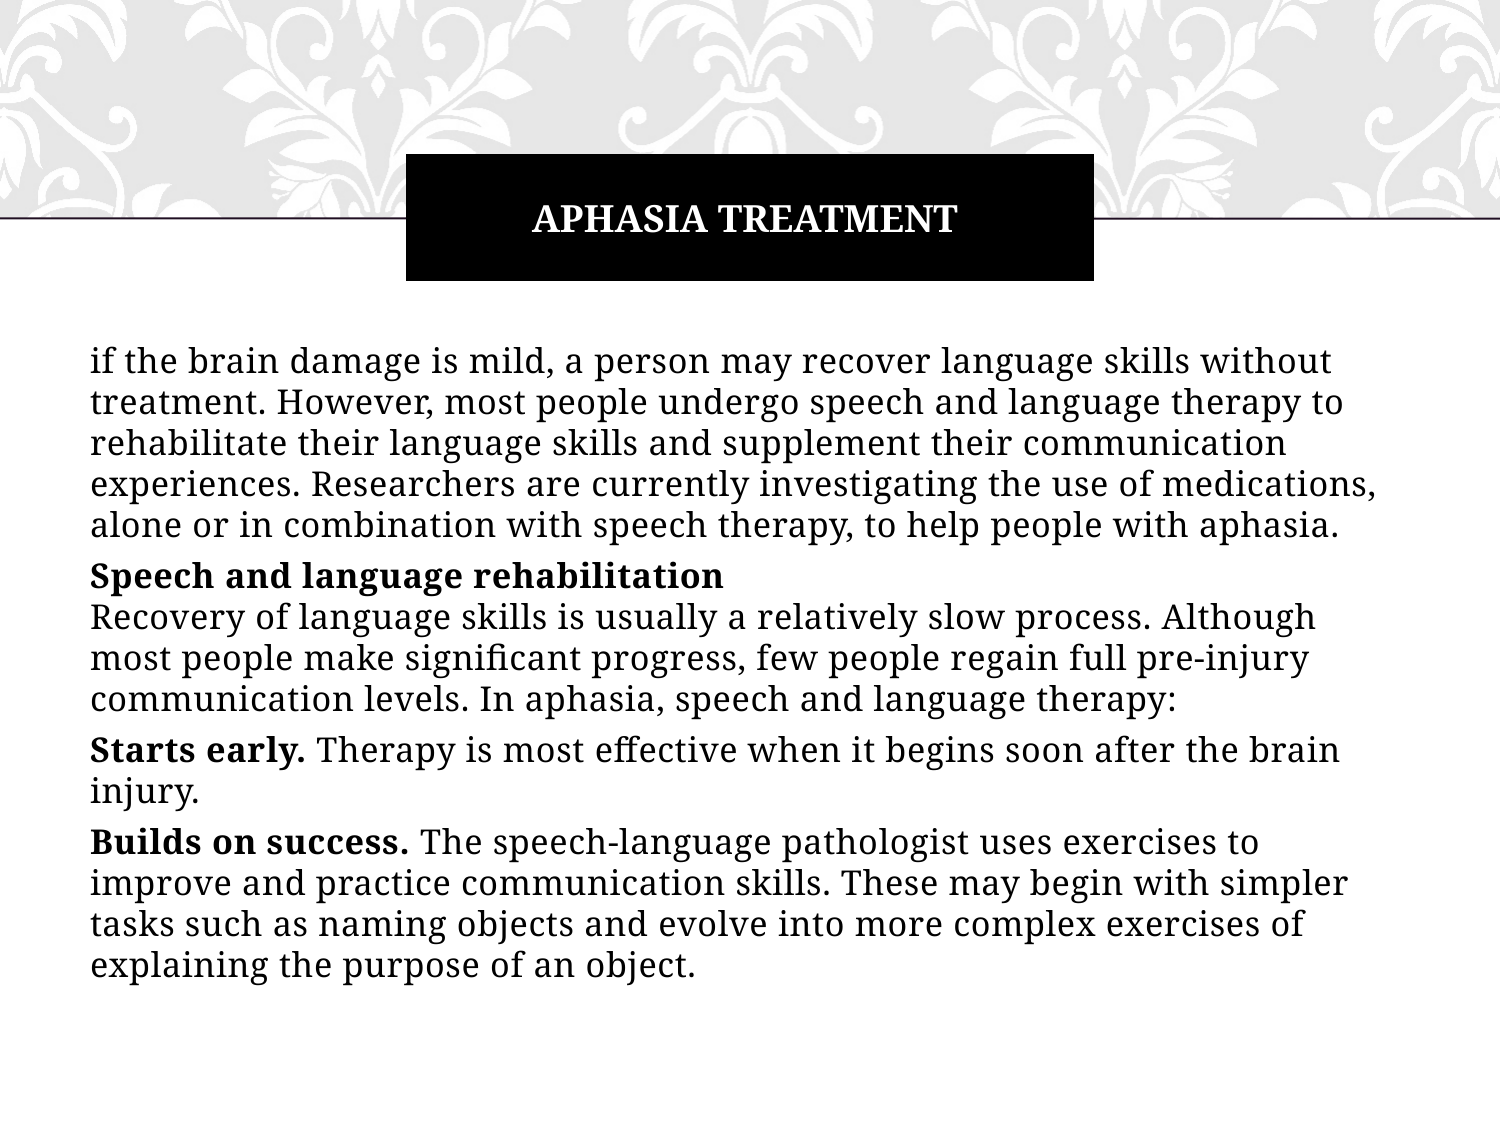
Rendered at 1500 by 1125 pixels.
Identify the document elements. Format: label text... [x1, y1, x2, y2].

title Aphasia treatment [406, 154, 1094, 281]
list if the brain damage is mild, a person may recover language skills without treatment. However, most people undergo speech and language therapy to rehabilitate their language skills and supplement their communication experiences. Researchers are currently investigating the use of medications, alone or in combination with speech therapy, to help people with aphasia. Speech and language rehabilitation Recovery of language skills is usually a relatively slow process. Although most people make significant progress, few people regain full pre-injury communication levels. In aphasia, speech and language therapy: Starts early. Therapy is most effective when it begins soon after the brain injury. Builds on success. The speech-language pathologist uses exercises to improve and practice communication skills. These may begin with simpler tasks such as naming objects and evolve into more complex exercises of explaining the purpose of an object. [75, 331, 1425, 1000]
